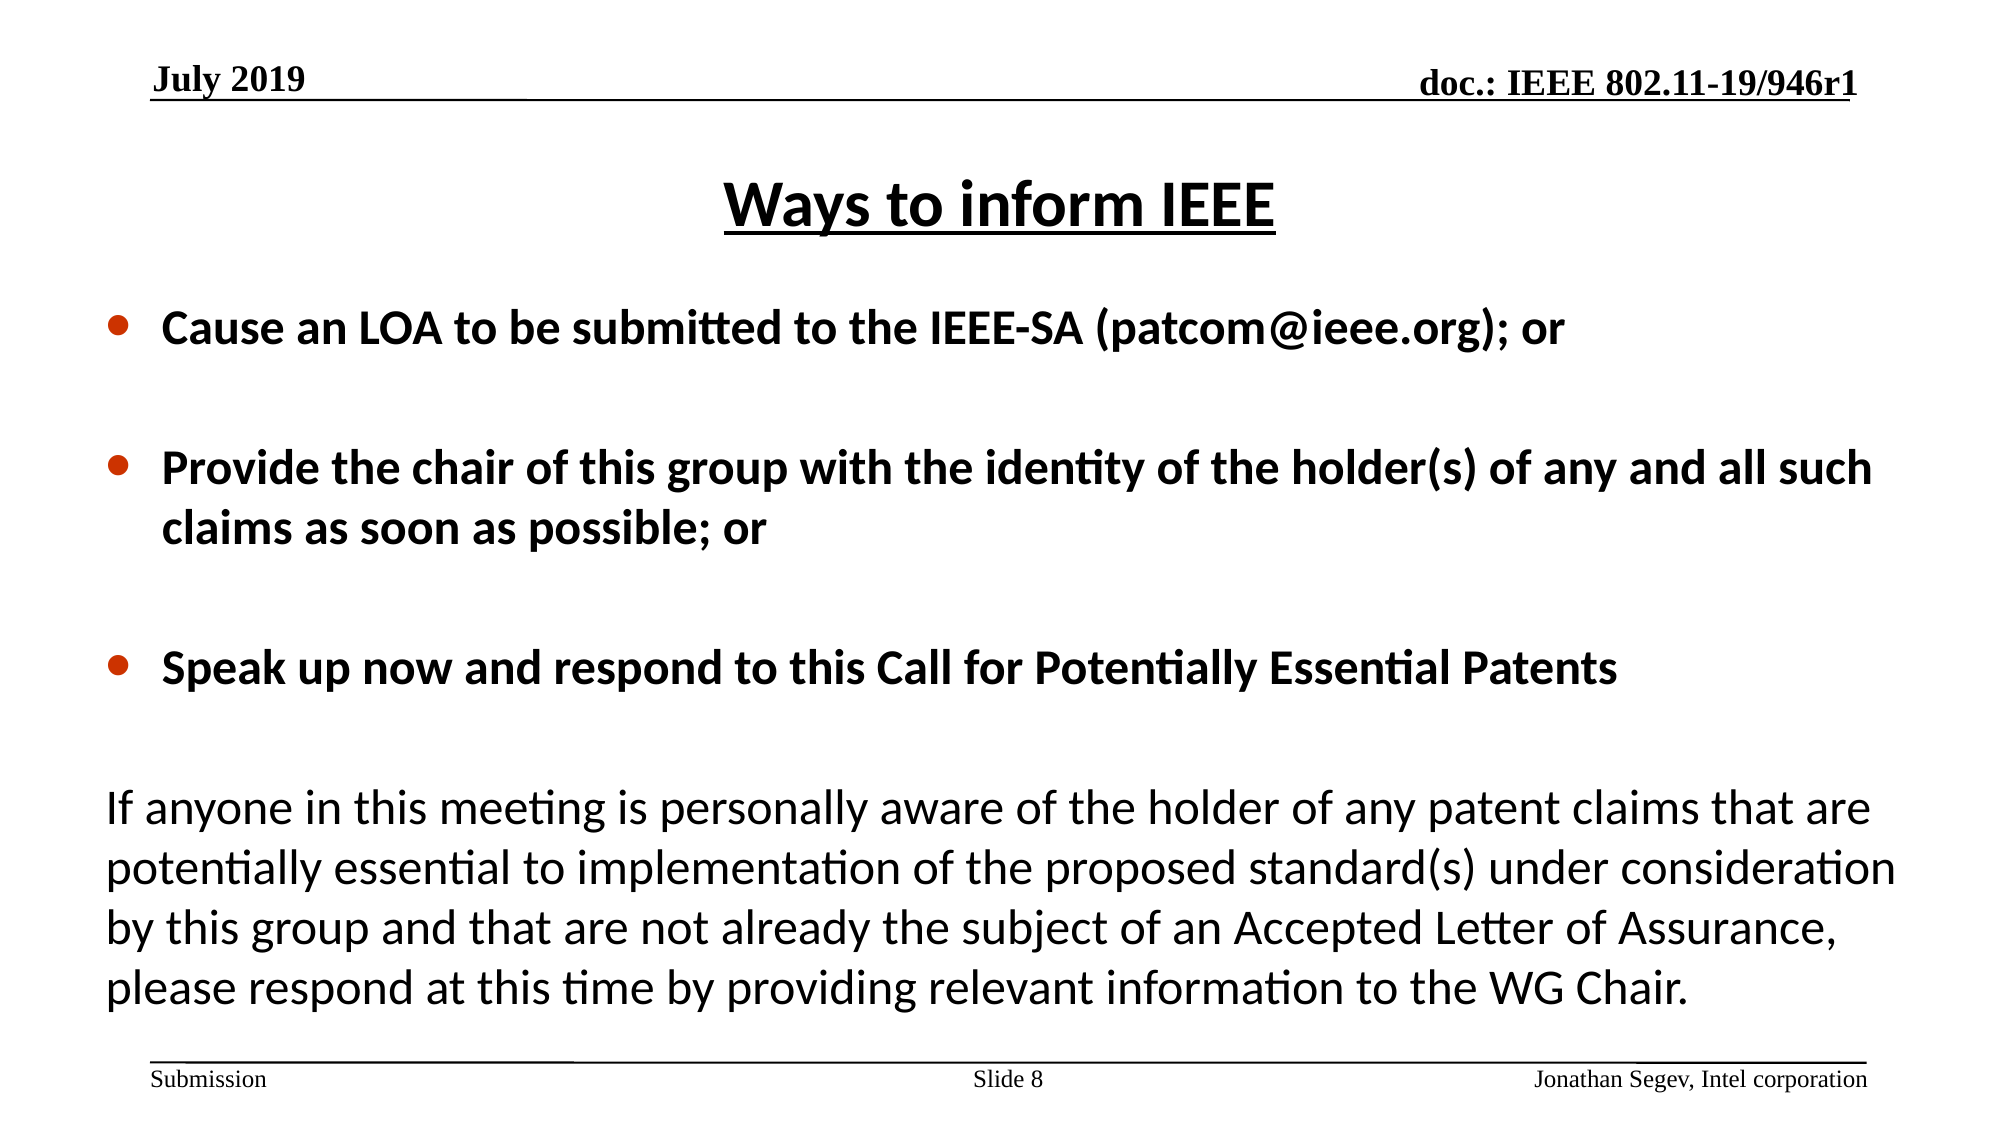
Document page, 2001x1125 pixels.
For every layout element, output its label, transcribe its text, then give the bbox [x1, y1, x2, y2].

footer Jonathan Segev, Intel corporation [1171, 1061, 1869, 1093]
slide_number Slide 8 [950, 1061, 1067, 1123]
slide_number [152, 54, 563, 100]
title Ways to inform IEEE [149, 112, 1850, 286]
list Cause an LOA to be submitted to the IEEE-SA (patcom@ieee.org); or Provide the chair of this group with the identity of the holder(s) of any and all such claims as soon as possible; or Speak up now and respond to this Call for Potentially Essential Patents If anyone in this meeting is personally aware of the holder of any patent claims that are potentially essential to implementation of the proposed standard(s) under consideration by this group and that are not already the subject of an Accepted Letter of Assurance, please respond at this time by providing relevant information to the WG Chair. [90, 286, 1946, 1000]
